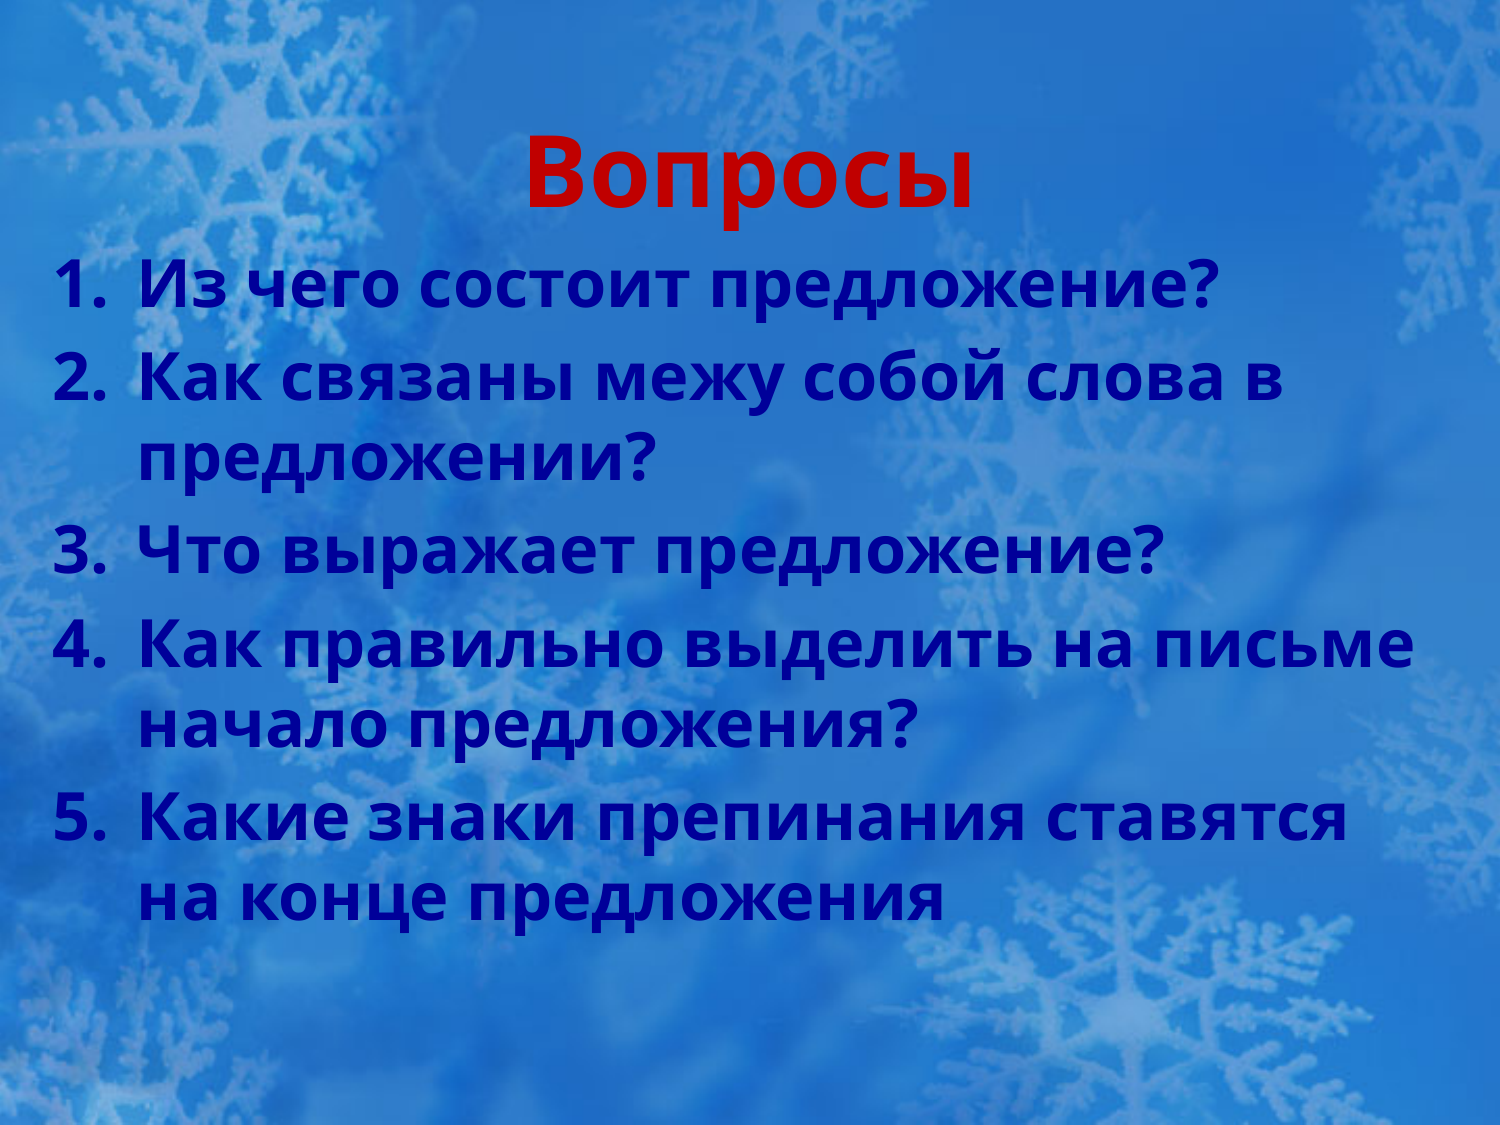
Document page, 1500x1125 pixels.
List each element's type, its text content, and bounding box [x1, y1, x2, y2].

subtitle Вопросы Из чего состоит предложение? Как связаны межу собой слова в предложении? Что выражает предложение? Как правильно выделить на письме начало предложения? Какие знаки препинания ставятся на конце предложения [37, 99, 1463, 1076]
picture [0, 0, 1500, 1125]
